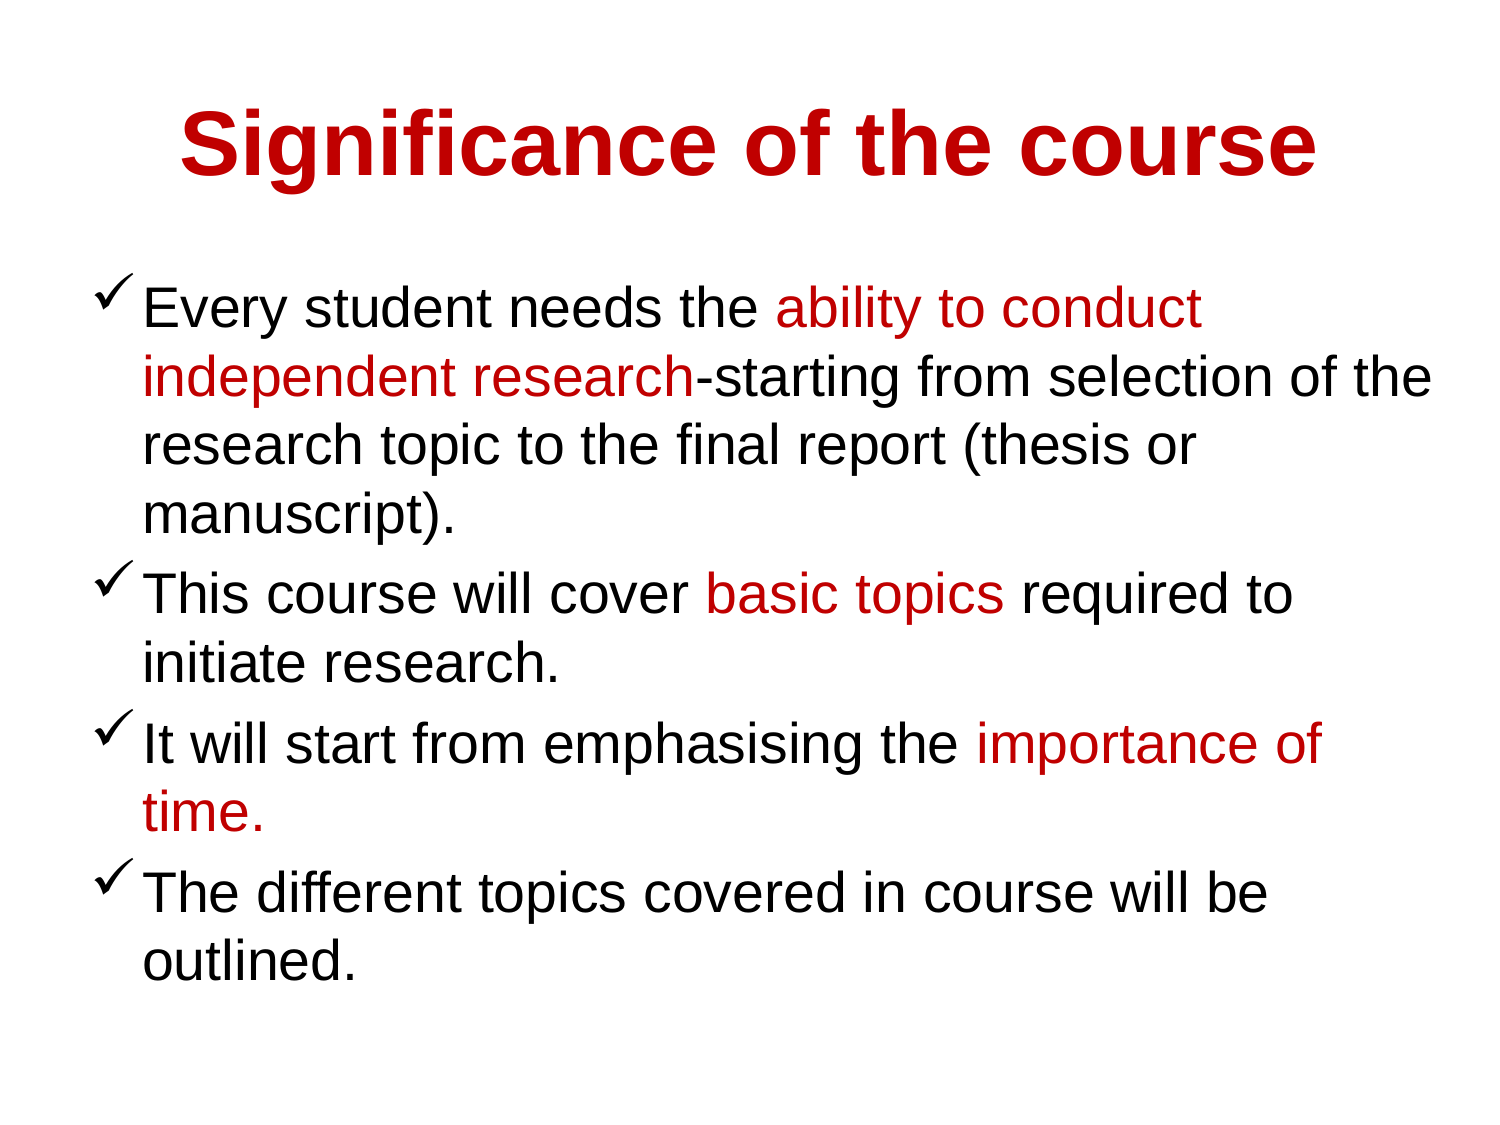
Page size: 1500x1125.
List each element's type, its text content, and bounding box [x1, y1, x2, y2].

list Every student needs the ability to conduct independent research-starting from selection of the research topic to the final report (thesis or manuscript). This course will cover basic topics required to initiate research. It will start from emphasising the importance of time. The different topics covered in course will be outlined. [75, 262, 1463, 1005]
title Significance of the course [75, 45, 1425, 233]
